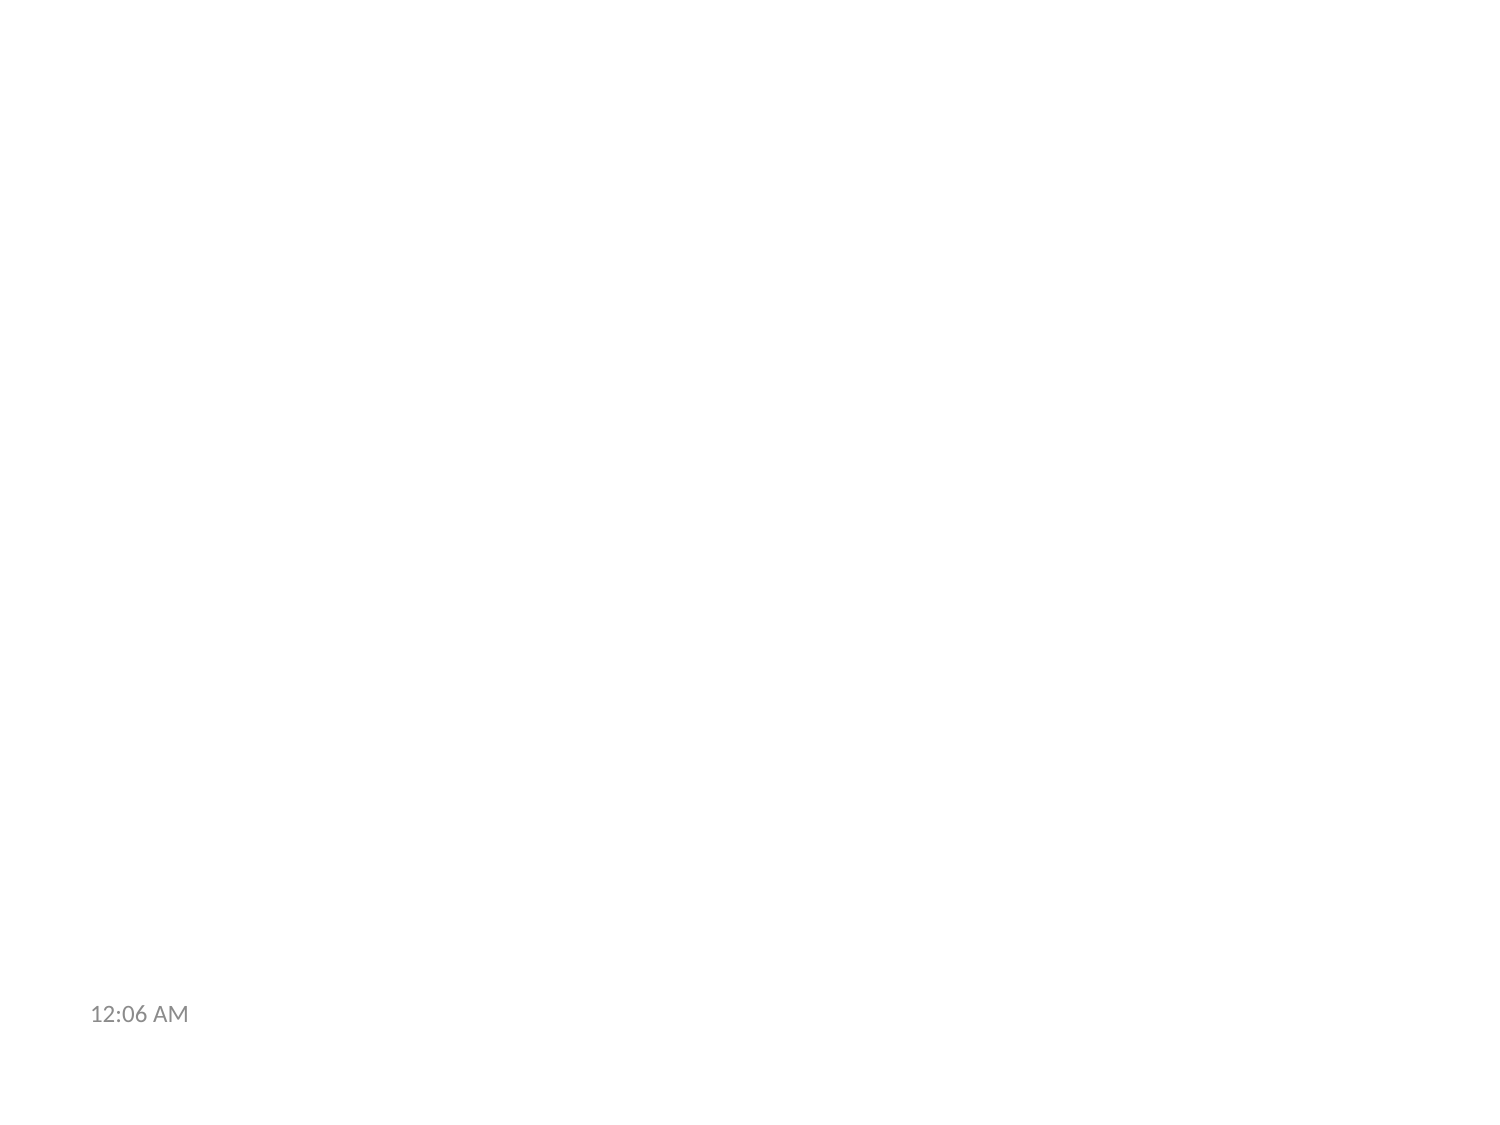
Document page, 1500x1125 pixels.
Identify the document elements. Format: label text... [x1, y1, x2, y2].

text_box 3:35 PM [75, 982, 425, 1043]
